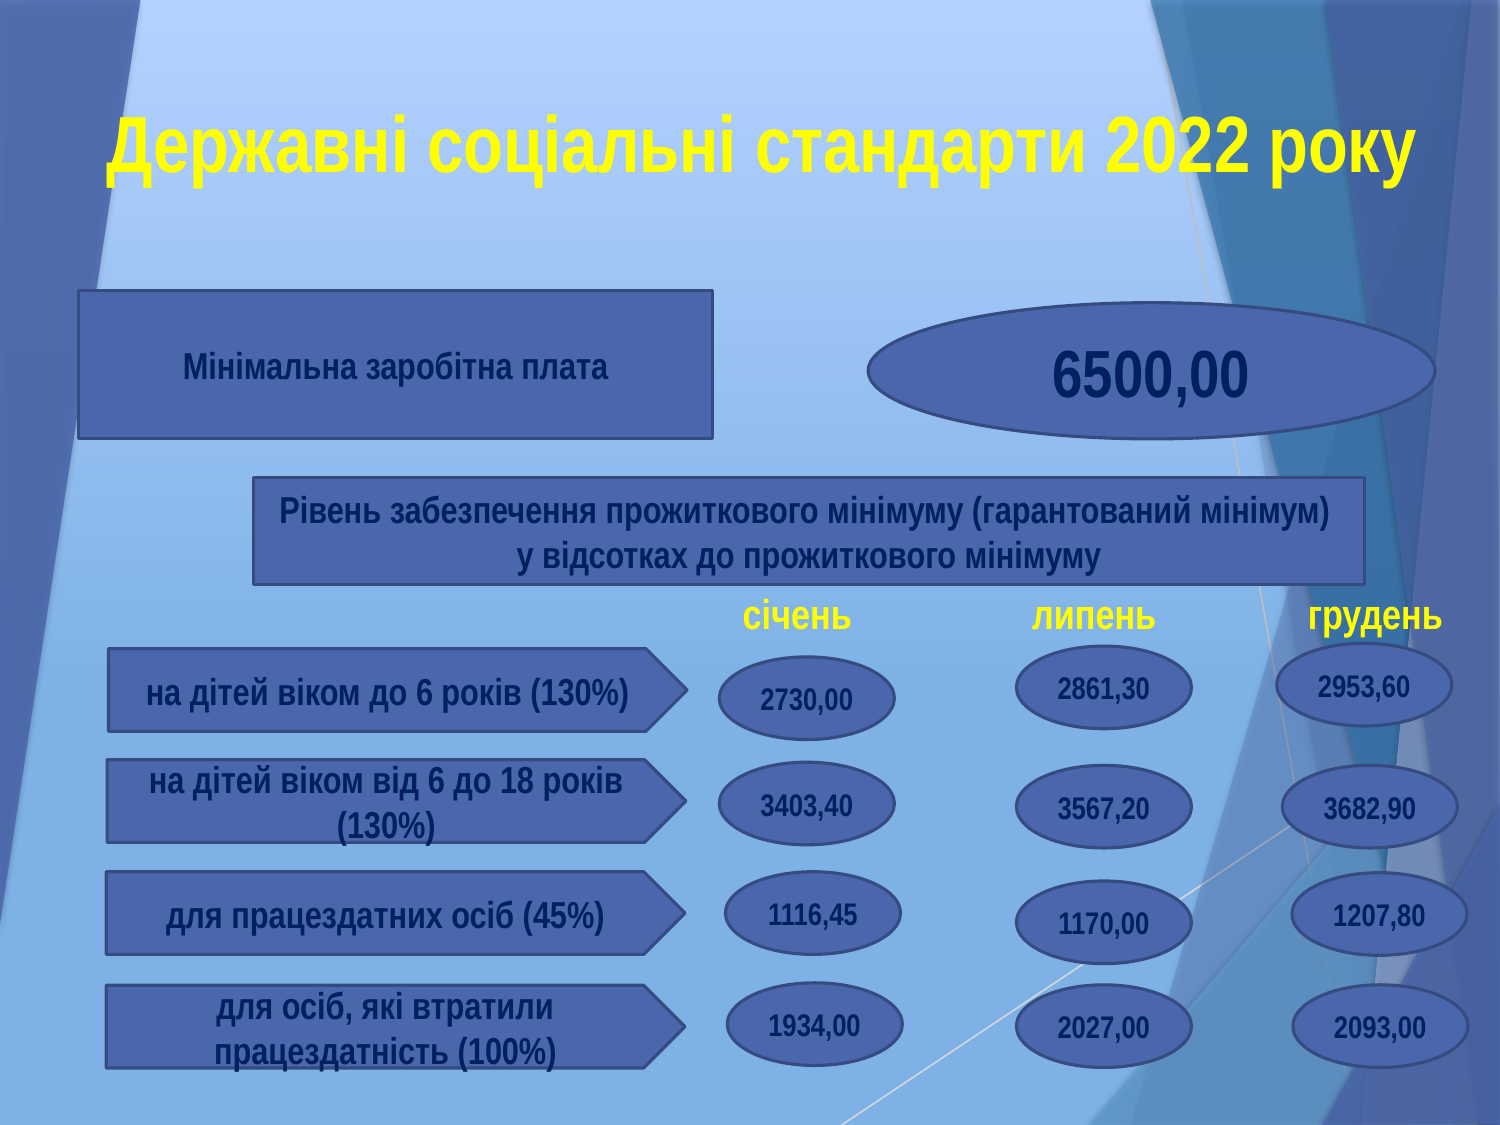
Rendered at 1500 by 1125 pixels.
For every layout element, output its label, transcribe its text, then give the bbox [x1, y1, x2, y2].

text_box 2093,00 [1291, 983, 1470, 1070]
text_box 3403,40 [717, 760, 896, 847]
text_box 1170,00 [1014, 879, 1194, 966]
text_box 2953,60 [1275, 641, 1454, 728]
text_box Мінімальна заробітна плата [77, 289, 714, 440]
text_box січень липень грудень [727, 580, 1473, 646]
text_box 1116,45 [723, 870, 903, 956]
text_box 2027,00 [1014, 983, 1194, 1070]
text_box для працездатних осіб (45%) [104, 870, 687, 956]
text_box 2861,30 [1014, 644, 1194, 731]
title Державні соціальні стандарти 2022 року [41, 55, 1483, 227]
text_box на дітей віком до 6 років (130%) [106, 647, 689, 733]
text_box Рівень забезпечення прожиткового мінімуму (гарантований мінімум) у відсотках до прожиткового мінімуму [252, 476, 1366, 586]
text_box 1207,80 [1290, 871, 1469, 957]
text_box 1934,00 [725, 981, 904, 1068]
text_box 3567,20 [1014, 763, 1194, 850]
text_box 6500,00 [866, 301, 1437, 441]
text_box для осіб, які втратили працездатність (100%) [104, 983, 687, 1070]
text_box 2730,00 [717, 655, 896, 742]
text_box 3682,90 [1280, 763, 1459, 850]
text_box на дітей віком від 6 до 18 років (130%) [105, 758, 688, 844]
